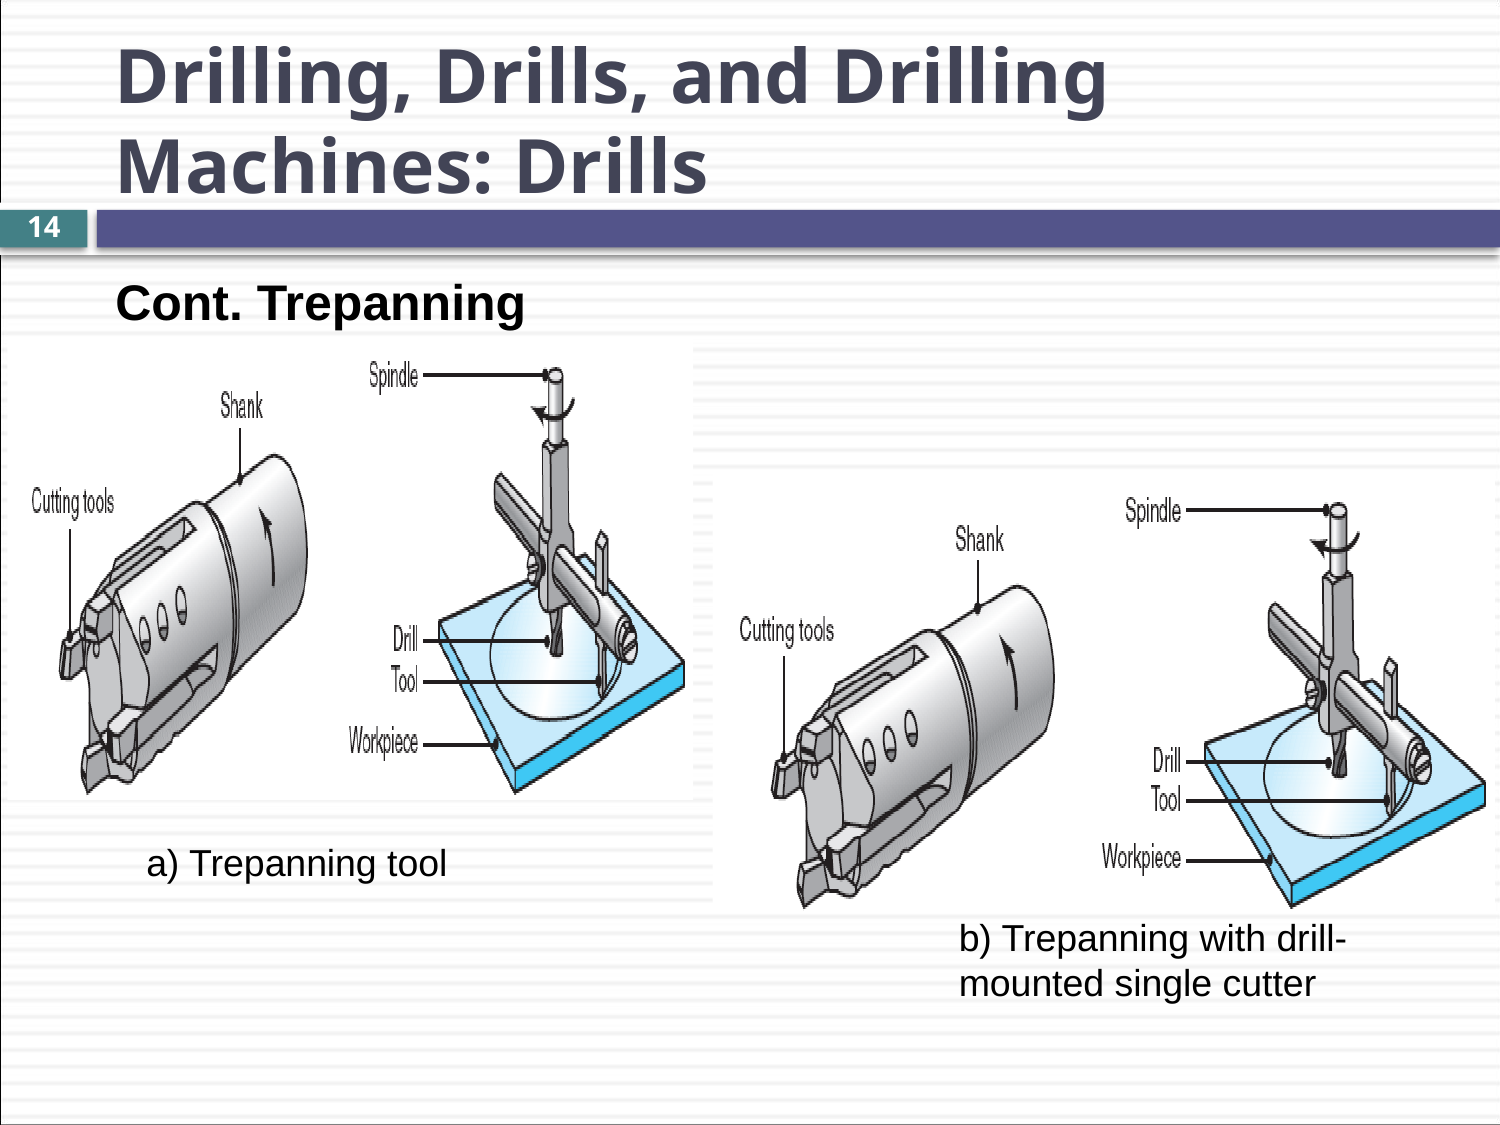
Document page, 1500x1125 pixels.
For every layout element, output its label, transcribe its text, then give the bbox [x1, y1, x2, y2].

text_box a) Trepanning tool [131, 831, 500, 913]
picture [0, 0, 1500, 202]
slide_number 14 [0, 208, 88, 249]
title Drilling, Drills, and Drilling Machines: Drills [99, 37, 1500, 200]
picture [0, 255, 1500, 1125]
text_box b) Trepanning with drill-mounted single cutter [943, 923, 1469, 1038]
list Cont. Trepanning [100, 262, 1438, 1075]
